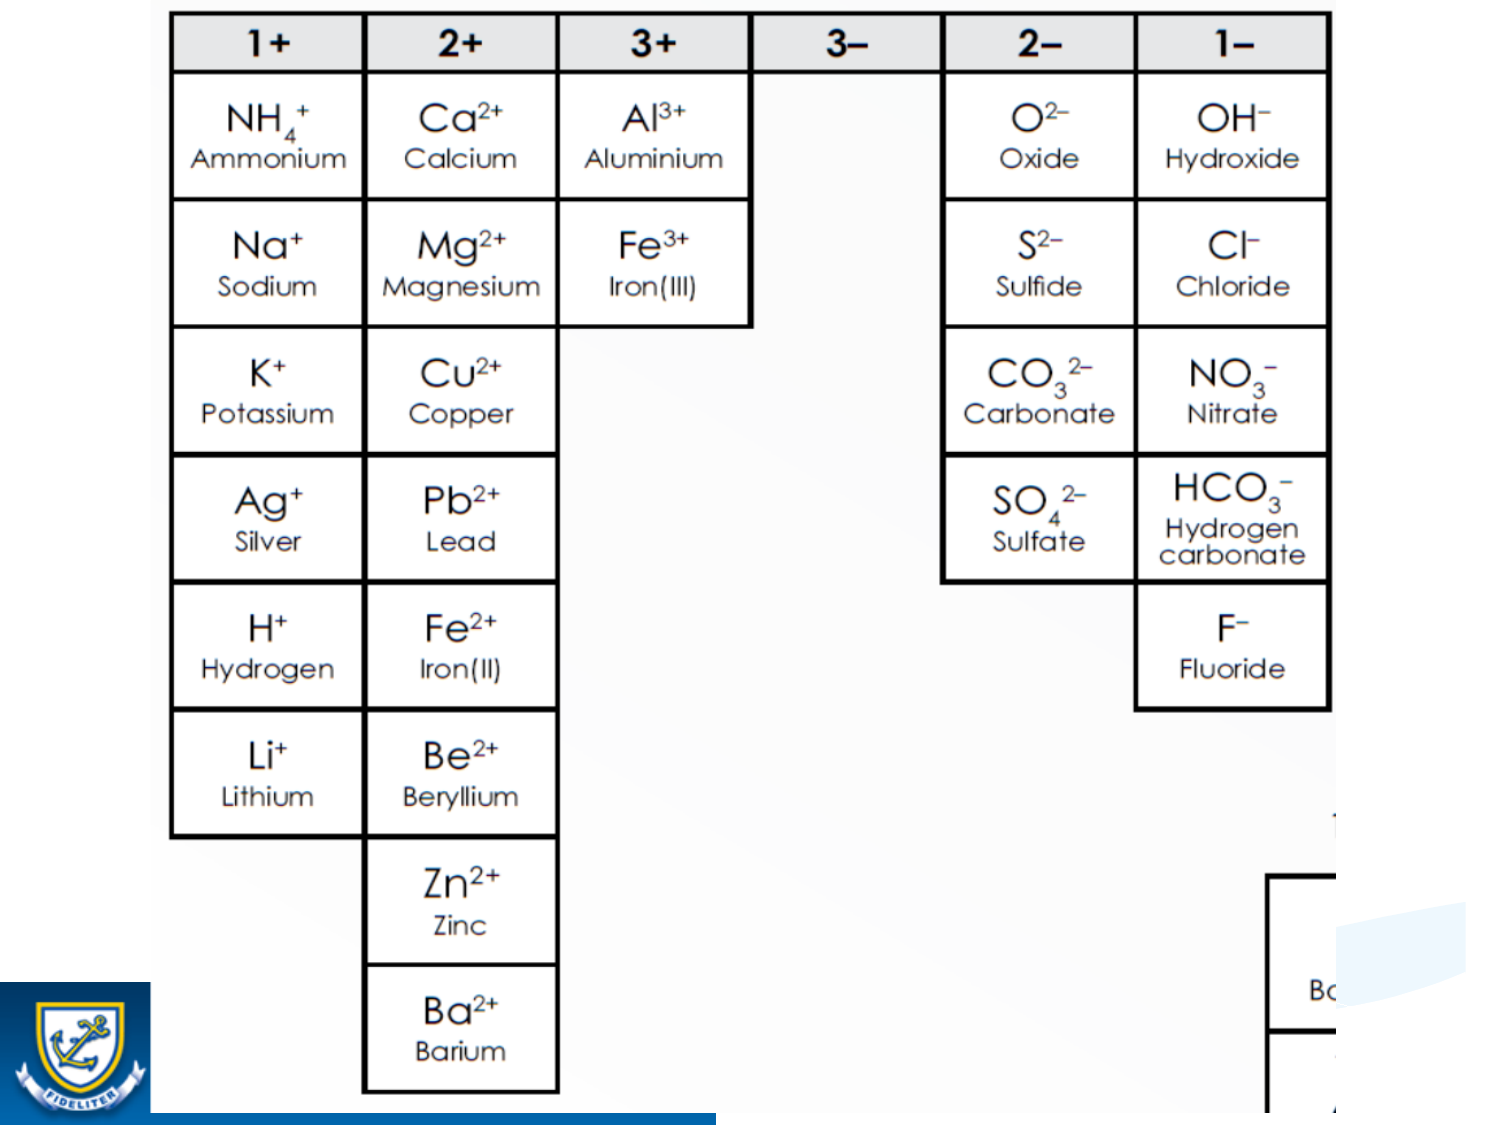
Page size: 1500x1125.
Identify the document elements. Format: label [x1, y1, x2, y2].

picture [0, 0, 1336, 1125]
